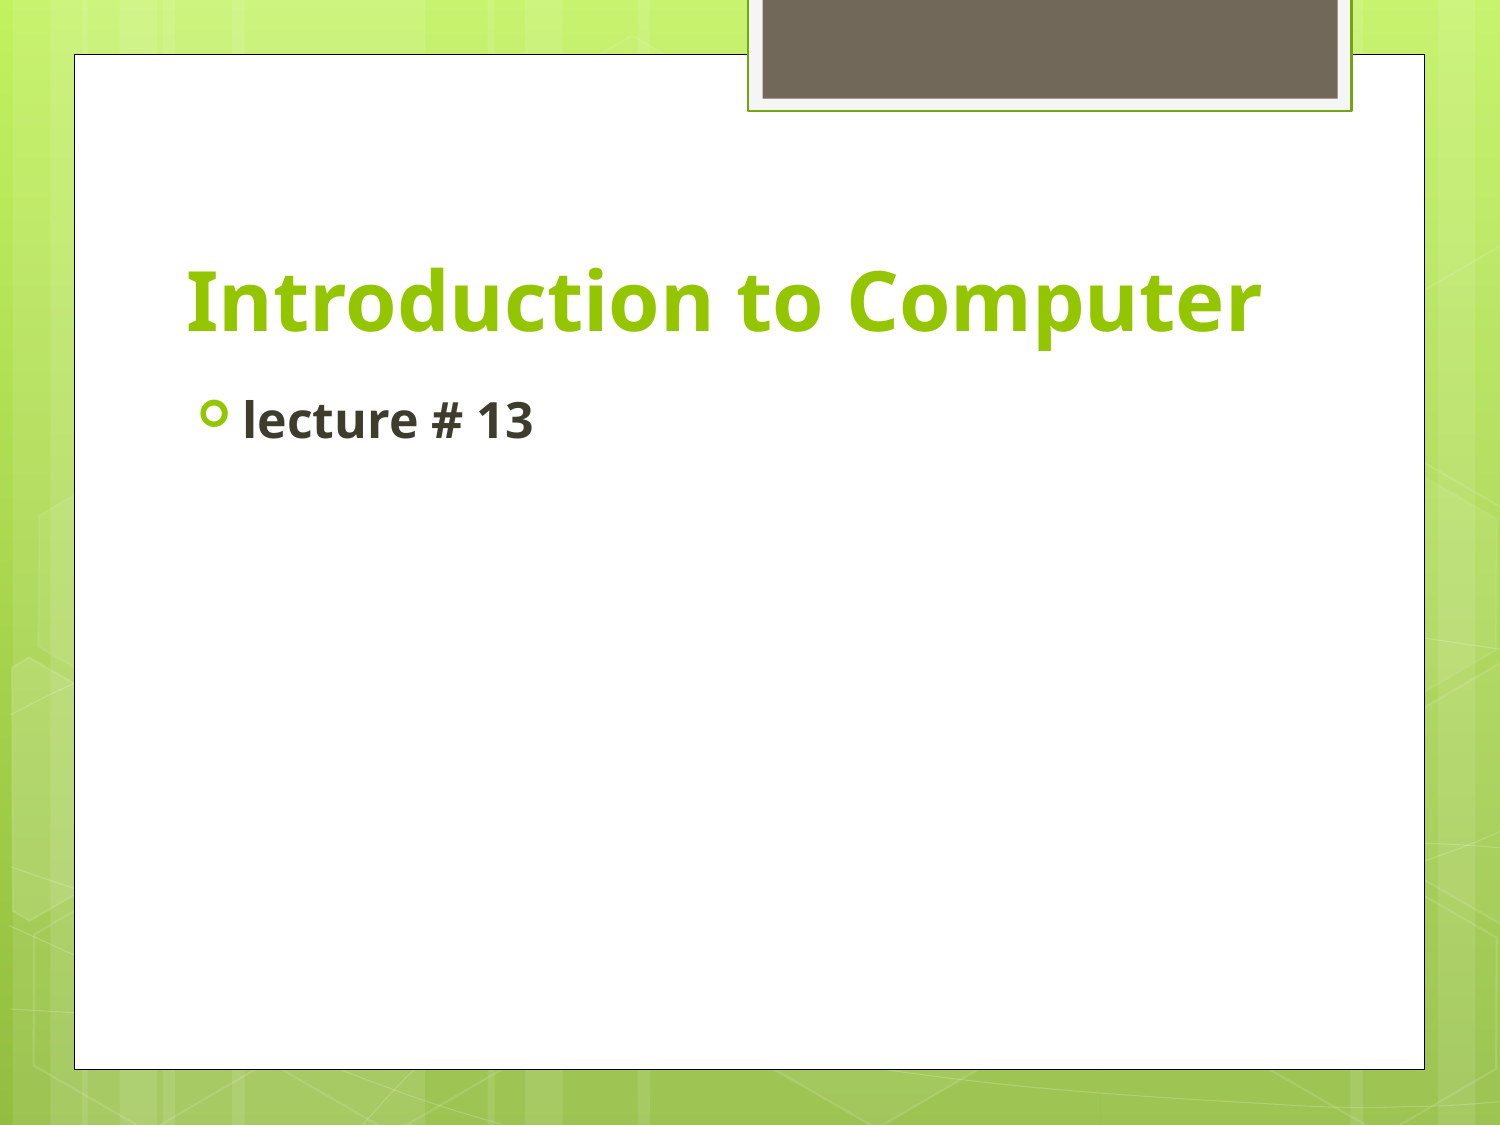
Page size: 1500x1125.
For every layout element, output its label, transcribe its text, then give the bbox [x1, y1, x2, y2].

title Introduction to Computer [171, 168, 1324, 357]
list lecture # 13 [171, 381, 1283, 957]
